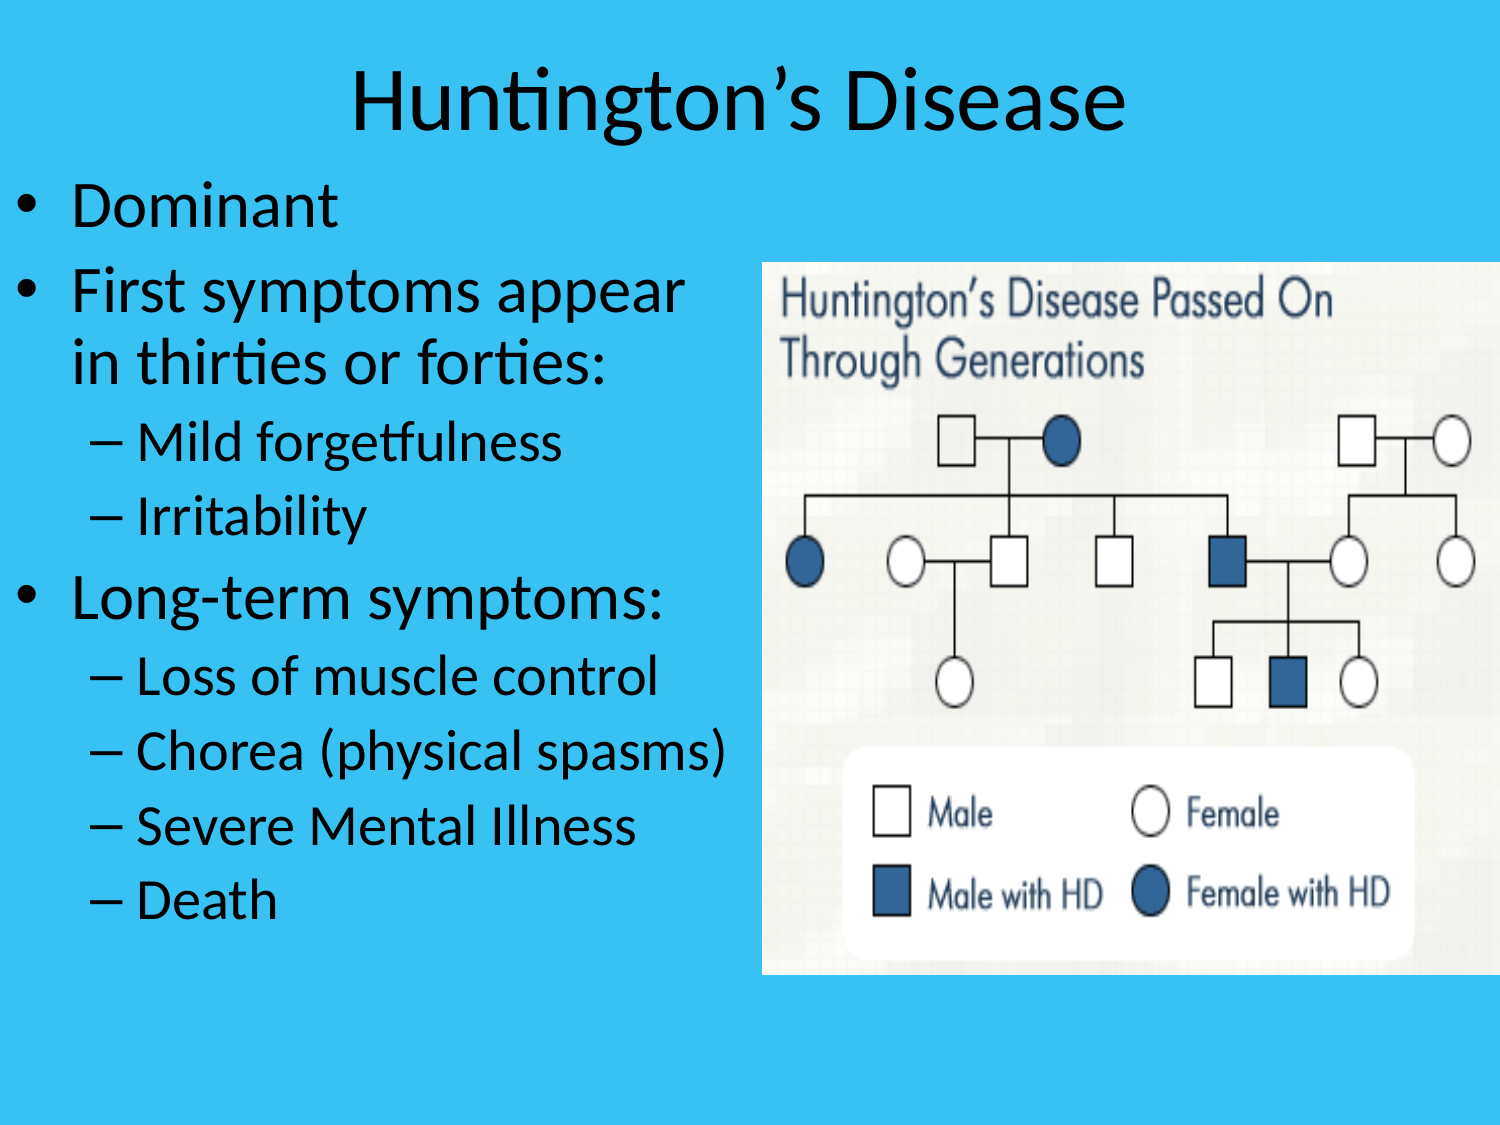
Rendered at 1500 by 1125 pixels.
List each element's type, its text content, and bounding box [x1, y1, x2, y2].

list Dominant First symptoms appear in thirties or forties: Mild forgetfulness Irritability Long-term symptoms: Loss of muscle control Chorea (physical spasms) Severe Mental Illness Death [0, 162, 750, 1125]
picture [762, 262, 1500, 976]
title Huntington’s Disease [75, 0, 1425, 188]
